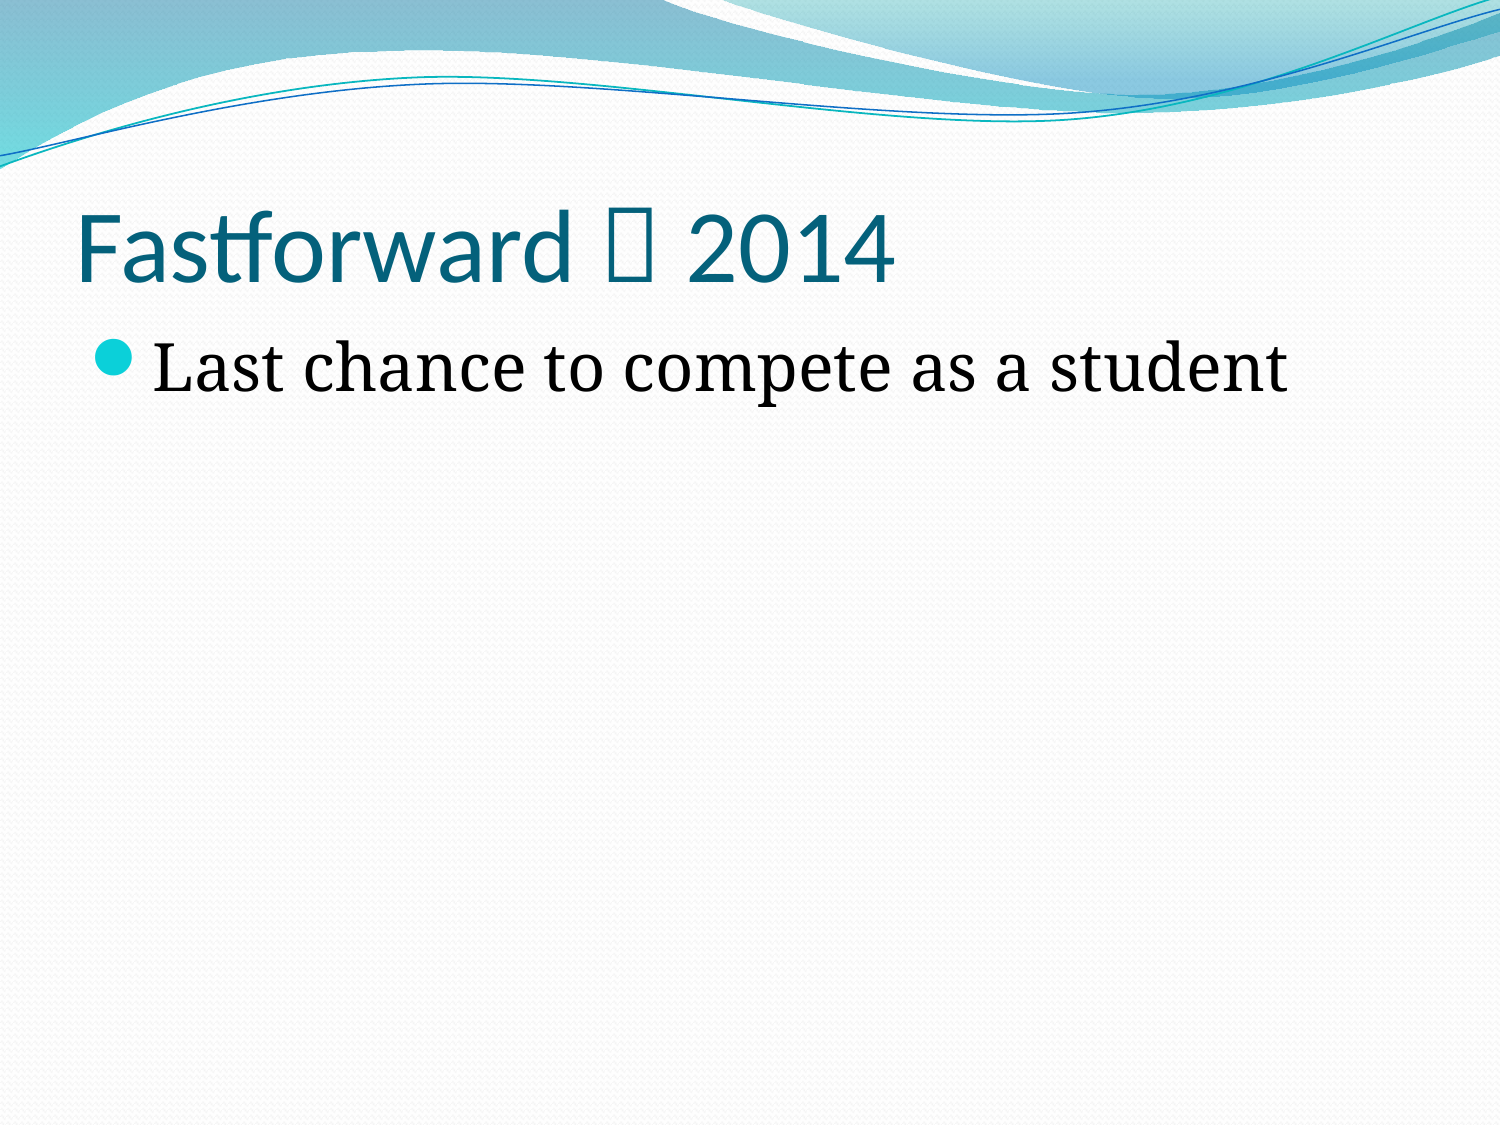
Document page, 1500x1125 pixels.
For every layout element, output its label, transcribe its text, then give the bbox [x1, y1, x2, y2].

list Last chance to compete as a student [75, 317, 1425, 1038]
title Fastforward  2014 [75, 115, 1425, 303]
